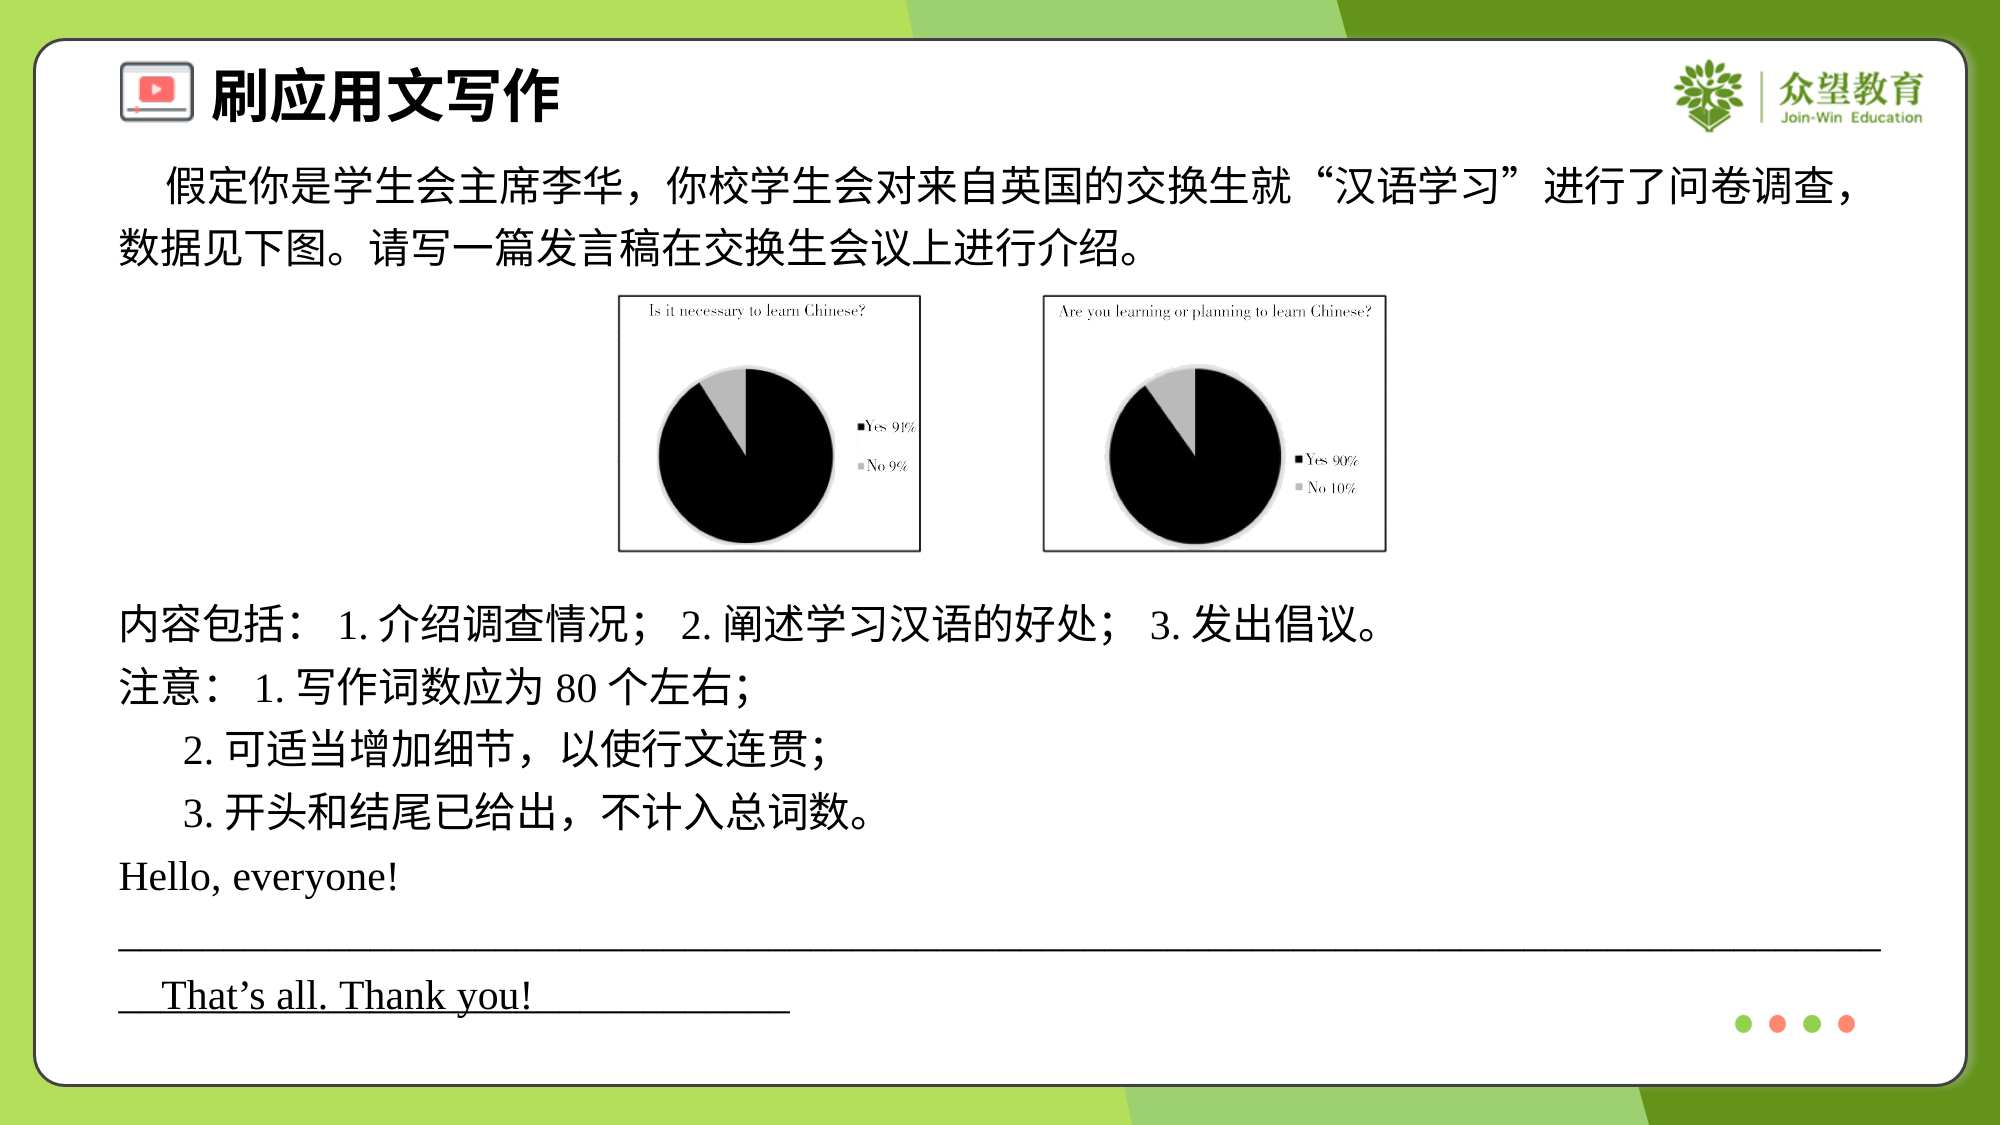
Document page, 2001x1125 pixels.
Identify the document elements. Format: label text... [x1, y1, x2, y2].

text_box 内容包括：1.介绍调查情况；2.阐述学习汉语的好处；3.发出倡议。 注意：1.写作词数应为80个左右； 2.可适当增加细节，以使行文连贯； 3.开头和结尾已给出，不计入总词数。 [118, 585, 1883, 829]
text_box 假定你是学生会主席李华，你校学生会对来自英国的交换生就“汉语学习”进行了问卷调查，数据见下图。请写一篇发言稿在交换生会议上进行介绍。 [118, 146, 1883, 267]
text_box That’s all. Thank you! [118, 955, 1883, 1013]
text_box ____________________________________________________________________________________________________________________ [118, 829, 1883, 950]
picture [0, 0, 2000, 1125]
